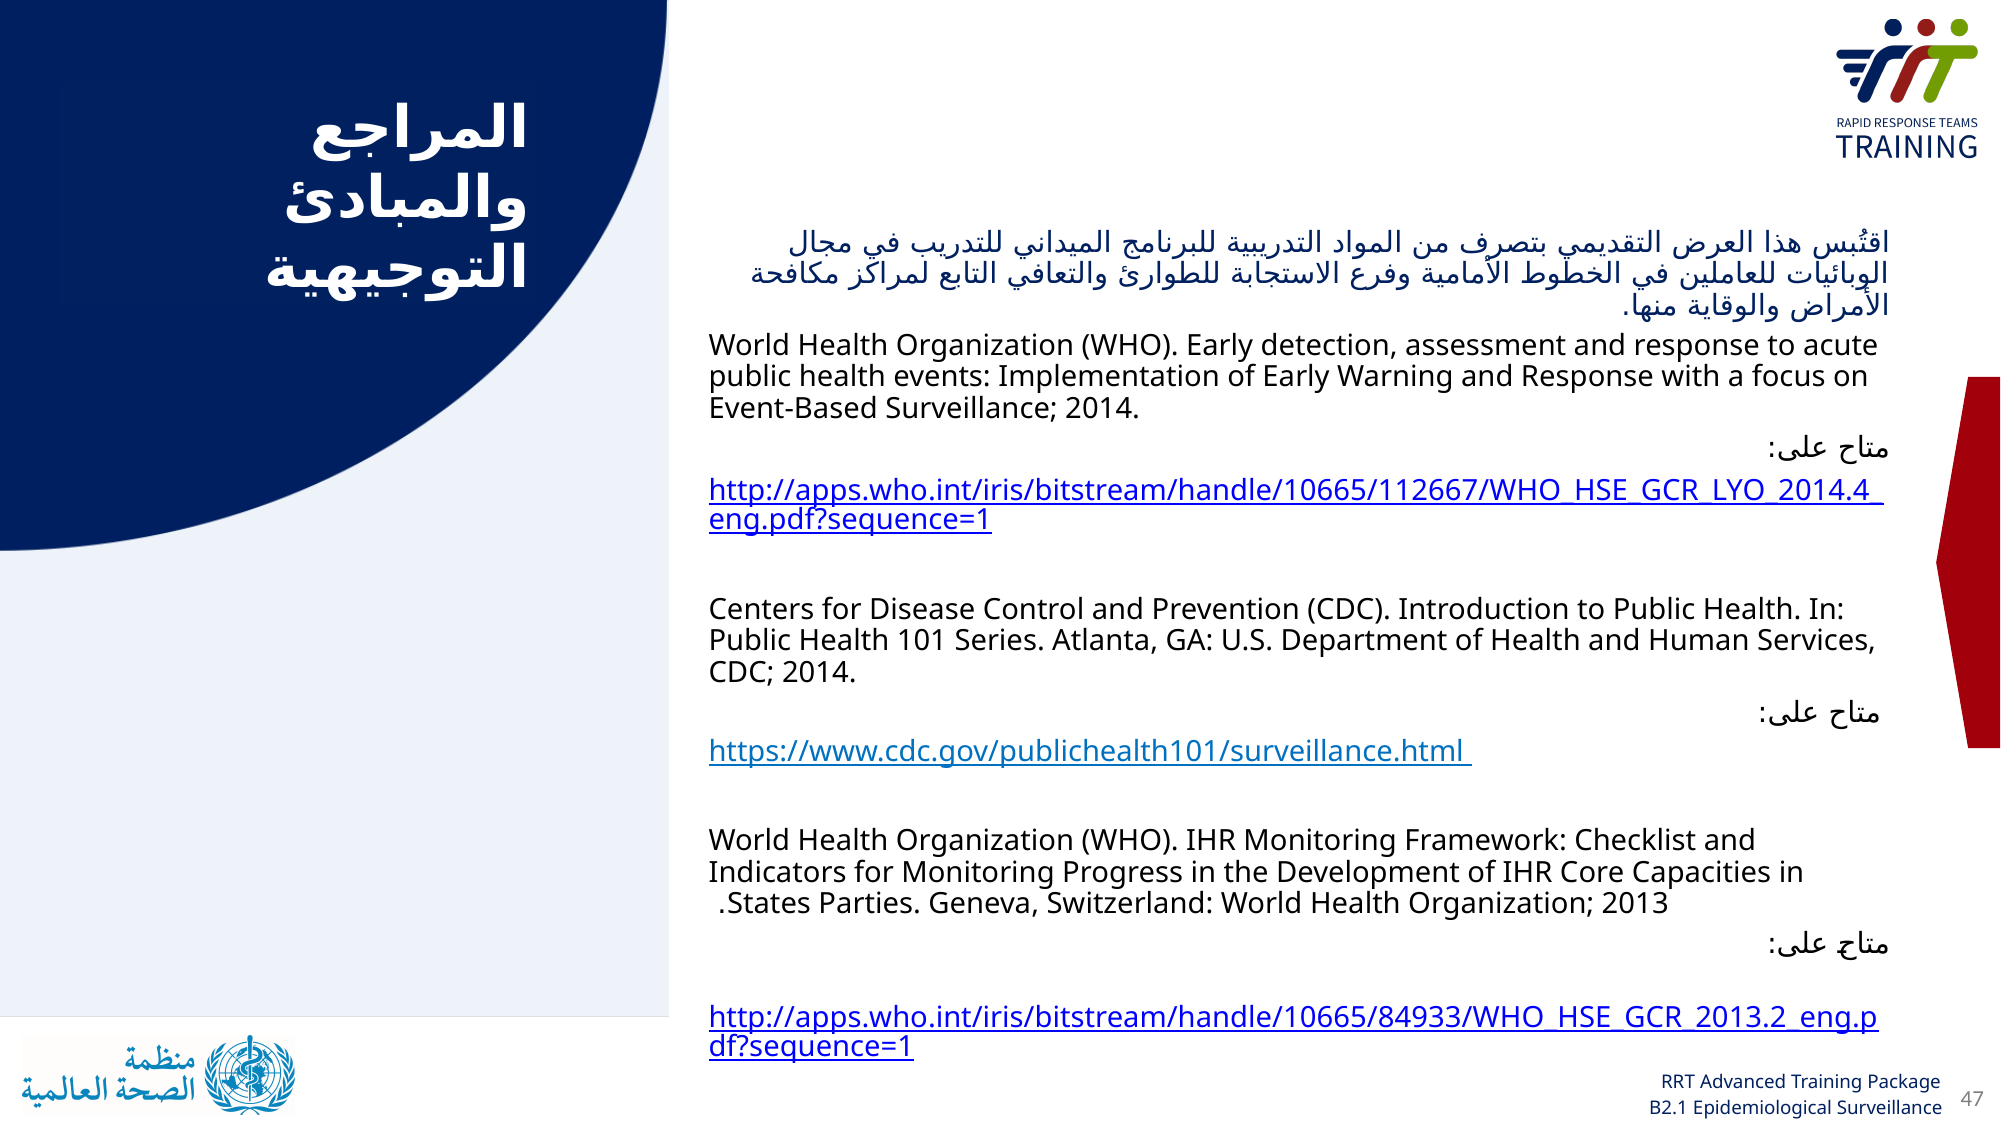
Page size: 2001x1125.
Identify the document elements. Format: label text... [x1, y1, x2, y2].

picture [22, 1035, 295, 1115]
text_box المراجع والمبادئ التوجيهية [58, 81, 537, 307]
picture [1835, 19, 1978, 167]
picture [0, 0, 669, 1018]
list اقتُبس هذا العرض التقديمي بتصرف من المواد التدريبية للبرنامج الميداني للتدريب في مجال الوبائيات للعاملين في الخطوط الأمامية وفرع الاستجابة للطوارئ والتعافي التابع لمراكز مكافحة الأمراض والوقاية منها. World Health Organization (WHO). Early detection, assessment and response to acute public health events: Implementation of Early Warning and Response with a focus on Event-Based Surveillance; 2014. ‫متاح على: http://apps.who.int/iris/bitstream/handle/10665/112667/WHO_HSE_GCR_LYO_2014.4_eng.pdf?sequence=1 Centers for Disease Control and Prevention (CDC). Introduction to Public Health. In: Public Health 101 Series. Atlanta, GA: U.S. Department of Health and Human Services, CDC; 2014. ‫متاح على: https://www.cdc.gov/publichealth101/surveillance.html World Health Organization (WHO). IHR Monitoring Framework: Checklist and Indicators for Monitoring Progress in the Development of IHR Core Capacities in States Parties. Geneva, Switzerland: World Health Organization; 2013. متاح على: http://apps.who.int/iris/bitstream/handle/10665/84933/WHO_HSE_GCR_2013.2_eng.pdf?sequence=1 [700, 219, 1899, 1049]
picture [252, 1050, 258, 1059]
